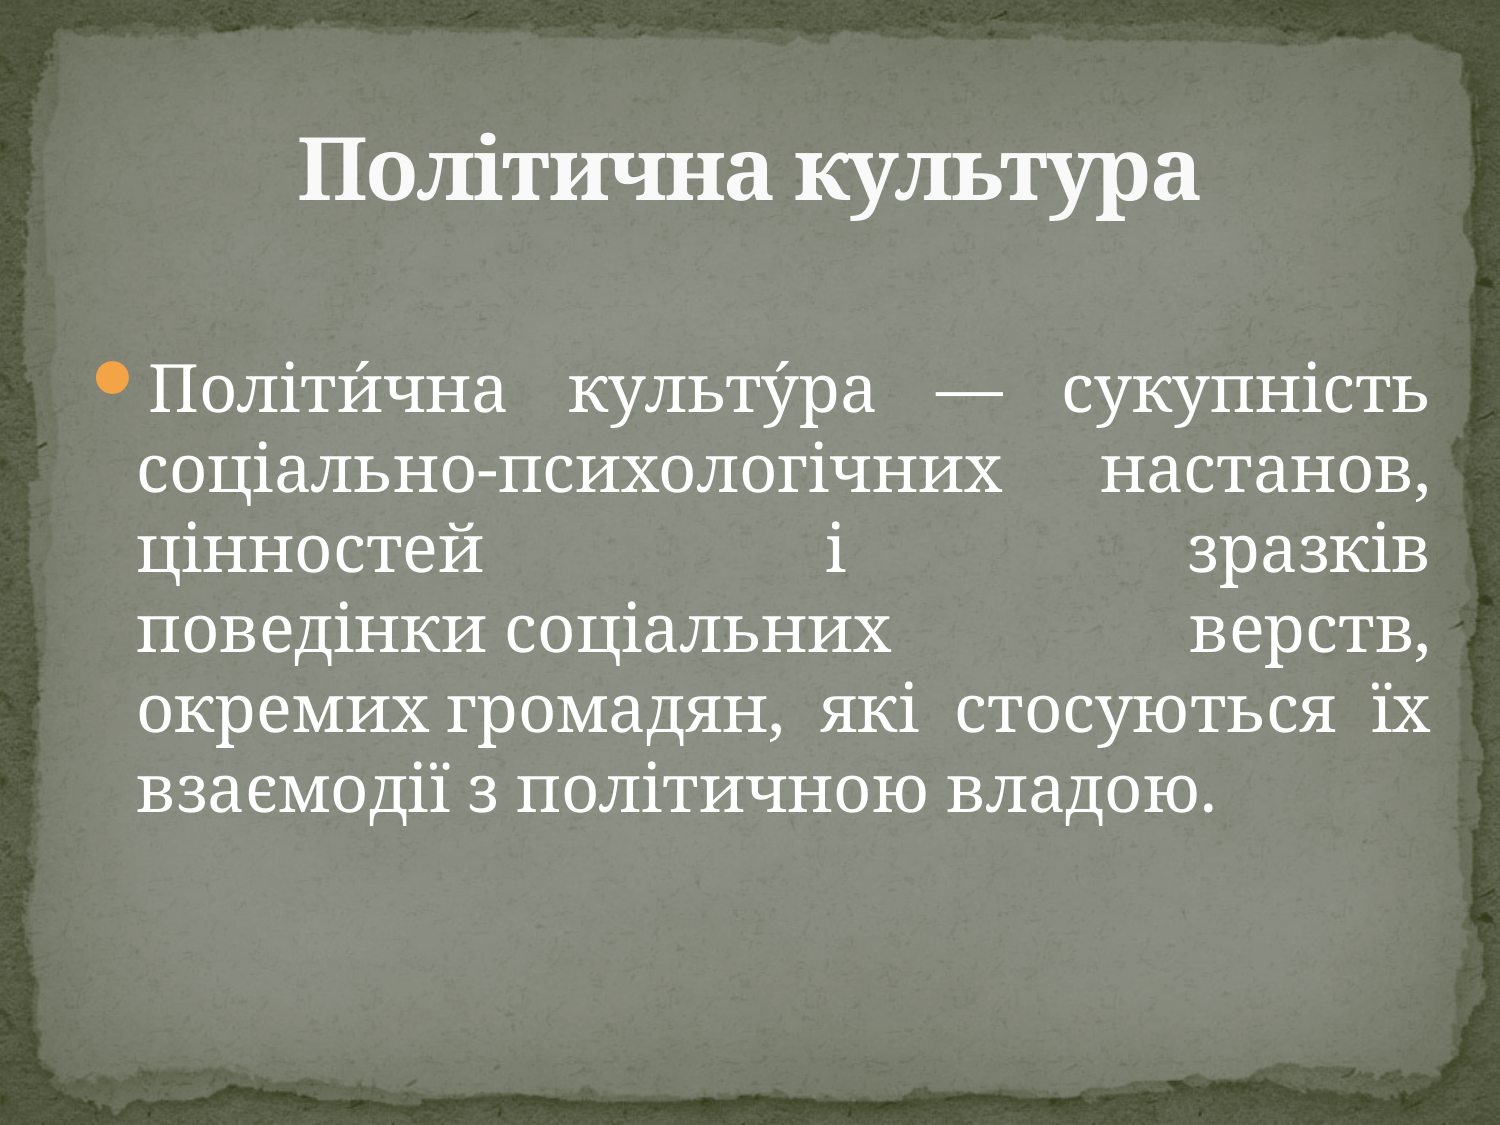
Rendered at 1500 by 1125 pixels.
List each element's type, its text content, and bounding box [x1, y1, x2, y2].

title Політична культура [74, 24, 1425, 225]
list Політи́чна культу́ра — сукупність соціально-психологічних настанов, цінностей і зразків поведінки соціальних верств, окремих громадян, які стосуються їх взаємодії з політичною владою. [76, 338, 1447, 1000]
